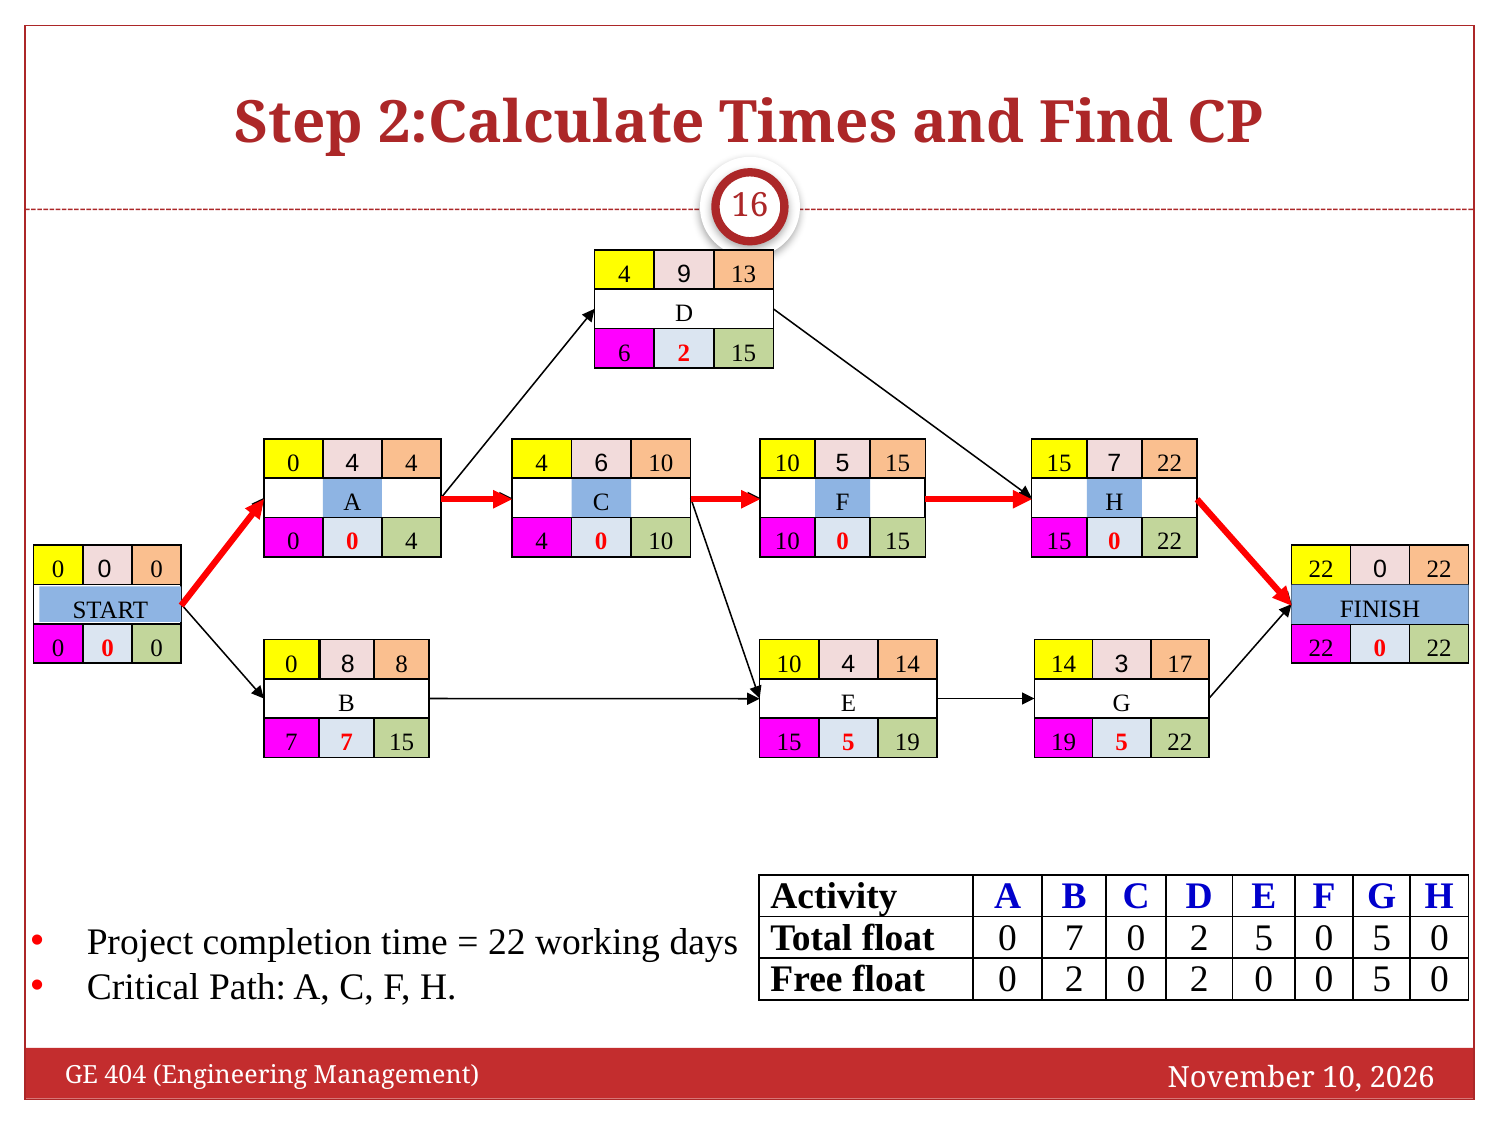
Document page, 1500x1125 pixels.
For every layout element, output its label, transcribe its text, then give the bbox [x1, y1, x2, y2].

table_cell 0 [1411, 959, 1468, 999]
table_cell 5 [1354, 959, 1409, 999]
table_cell Free float [760, 959, 972, 999]
table_cell 2 [1167, 959, 1232, 999]
table_cell 2 [1043, 959, 1105, 999]
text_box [33, 249, 1469, 758]
text_box Project completion time = 22 working days Critical Path: A, C, F, H. [30, 916, 750, 1007]
table_cell 0 [1296, 917, 1352, 957]
table_cell 0 [1107, 959, 1165, 999]
table_header Activity [760, 876, 972, 916]
table_header A [974, 876, 1041, 916]
table_cell 0 [974, 917, 1041, 957]
table_header H [1411, 876, 1468, 916]
table_cell 0 [1411, 917, 1468, 957]
table_cell Total float [760, 917, 972, 957]
table_header D [1167, 876, 1232, 916]
table_cell 5 [1354, 917, 1409, 957]
table_header C [1107, 876, 1165, 916]
table_cell 0 [1107, 917, 1165, 957]
footer GE 404 (Engineering Management) [50, 1051, 638, 1112]
slide_number 16 [712, 169, 788, 243]
table_cell 5 [1233, 917, 1294, 957]
table_header E [1233, 876, 1294, 916]
title Step 2:Calculate Times and Find CP [49, 37, 1450, 162]
table_cell 0 [1296, 959, 1352, 999]
table_header B [1043, 876, 1105, 916]
table_header G [1354, 876, 1409, 916]
table_cell 7 [1043, 917, 1105, 957]
table_cell 2 [1167, 917, 1232, 957]
table_cell 0 [1233, 959, 1294, 999]
table_cell 0 [974, 959, 1041, 999]
table_header F [1296, 876, 1352, 916]
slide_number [950, 1050, 1450, 1111]
